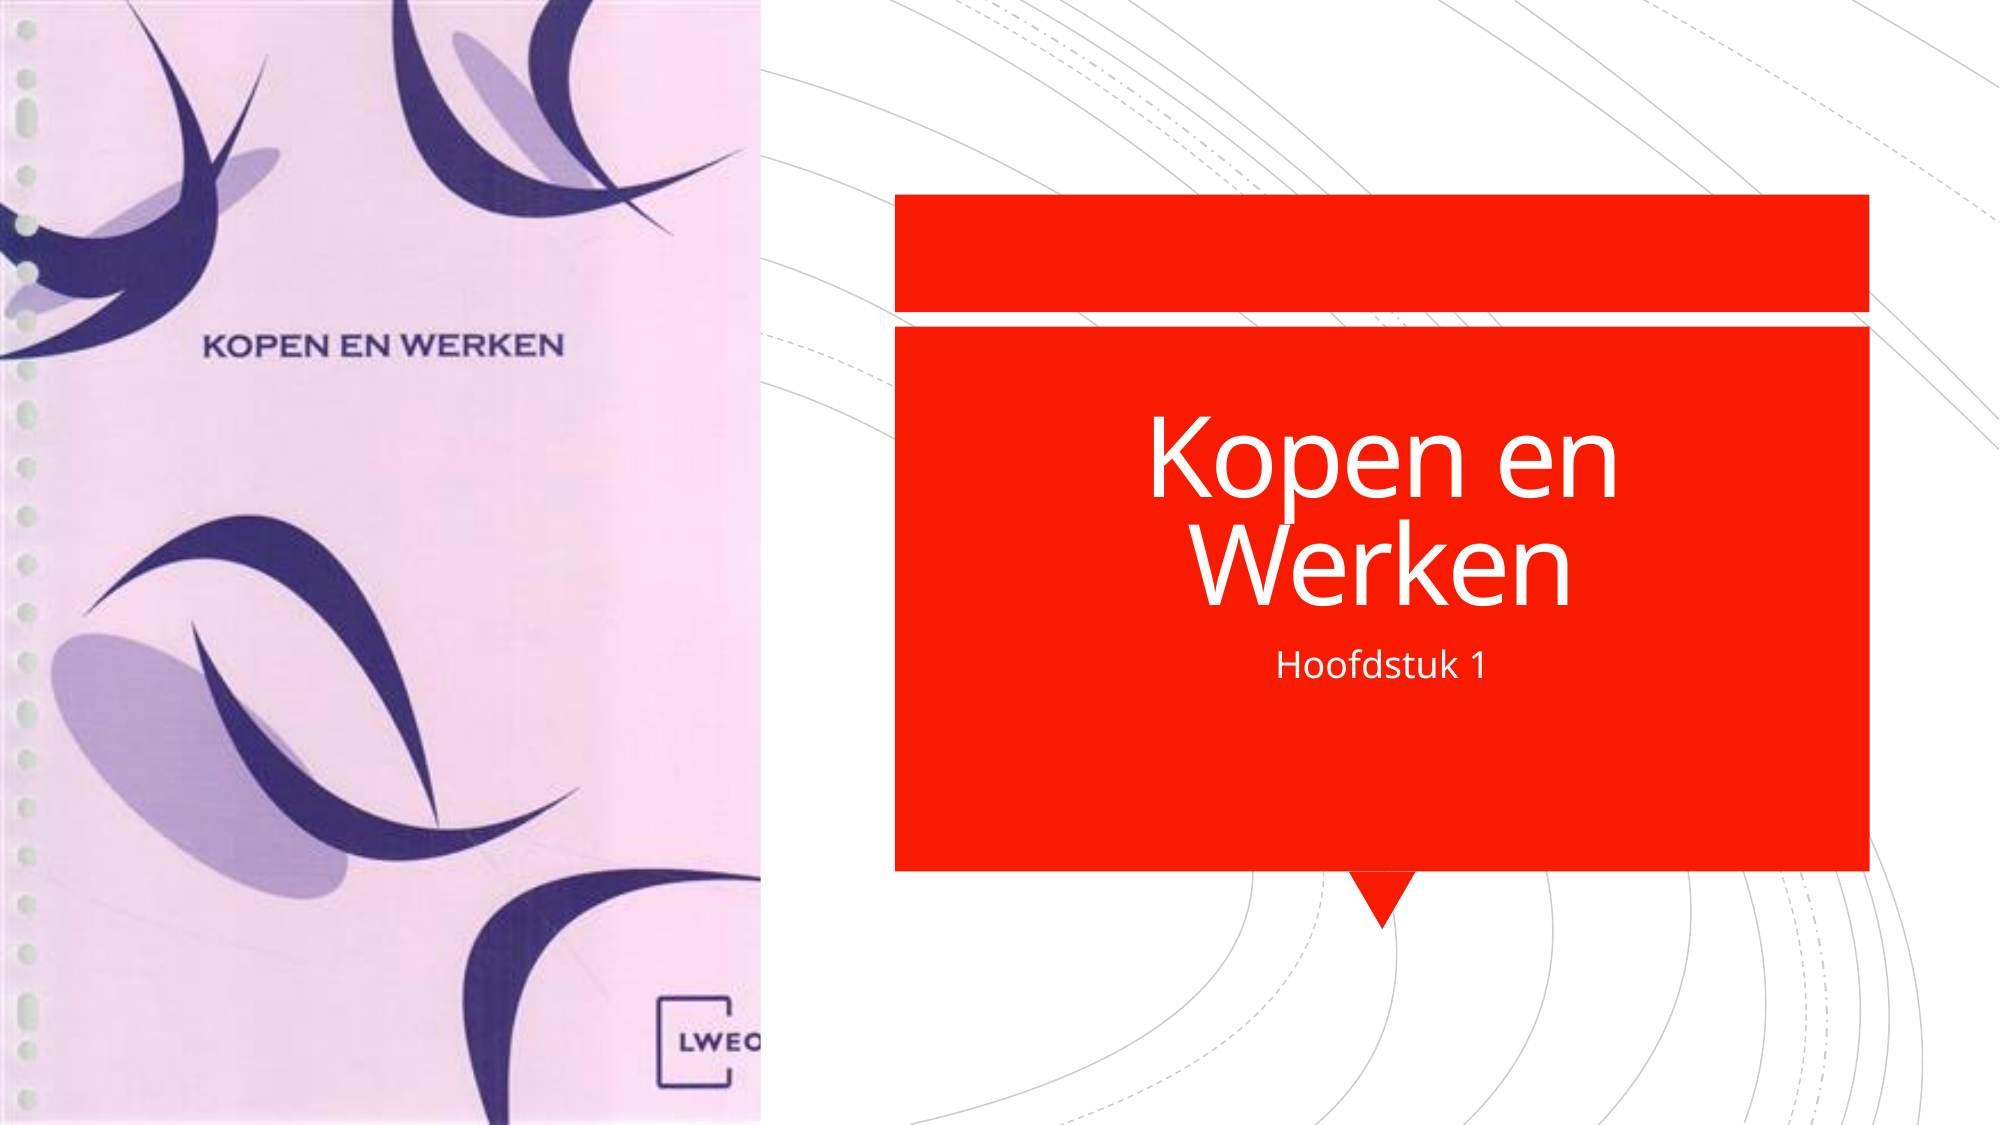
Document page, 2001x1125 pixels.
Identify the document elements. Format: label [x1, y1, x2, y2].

picture [0, 0, 761, 1125]
text_box [894, 194, 1870, 930]
text_box [761, 0, 2000, 1125]
